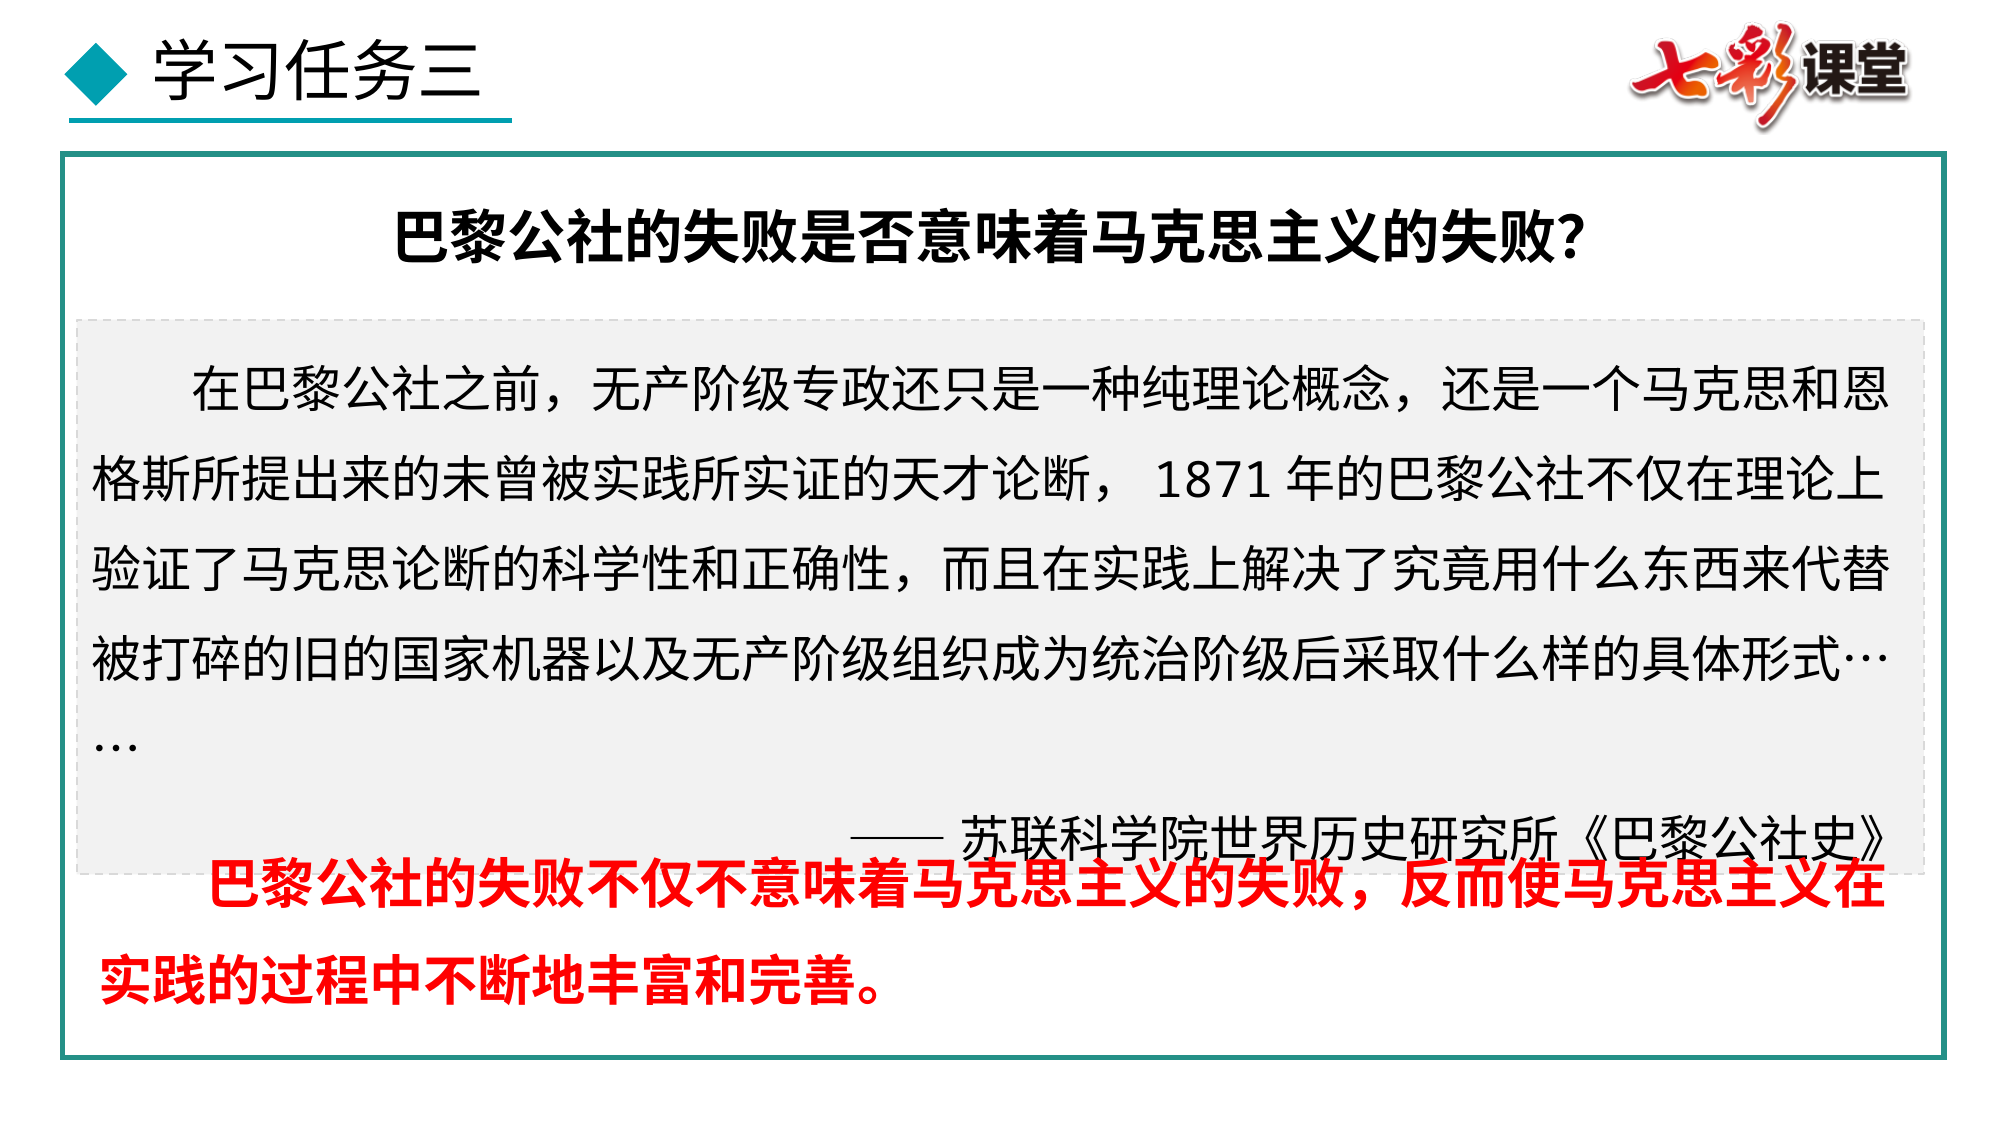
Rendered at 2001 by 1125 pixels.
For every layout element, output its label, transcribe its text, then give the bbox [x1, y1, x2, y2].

picture [1625, 16, 1917, 135]
text_box 巴黎公社的失败不仅不意味着马克思主义的失败，反而使马克思主义在实践的过程中不断地丰富和完善。 [82, 808, 1923, 1020]
text_box 巴黎公社的失败是否意味着马克思主义的失败？ [354, 193, 1652, 278]
text_box 在巴黎公社之前，无产阶级专政还只是一种纯理论概念，还是一个马克思和恩格斯所提出来的未曾被实践所实证的天才论断，1871年的巴黎公社不仅在理论上验证了马克思论断的科学性和正确性，而且在实践上解决了究竟用什么东西来代替被打碎的旧的国家机器以及无产阶级组织成为统治阶级后采取什么样的具体形式…… ——苏联科学院世界历史研究所《巴黎公社史》 [76, 319, 1924, 875]
